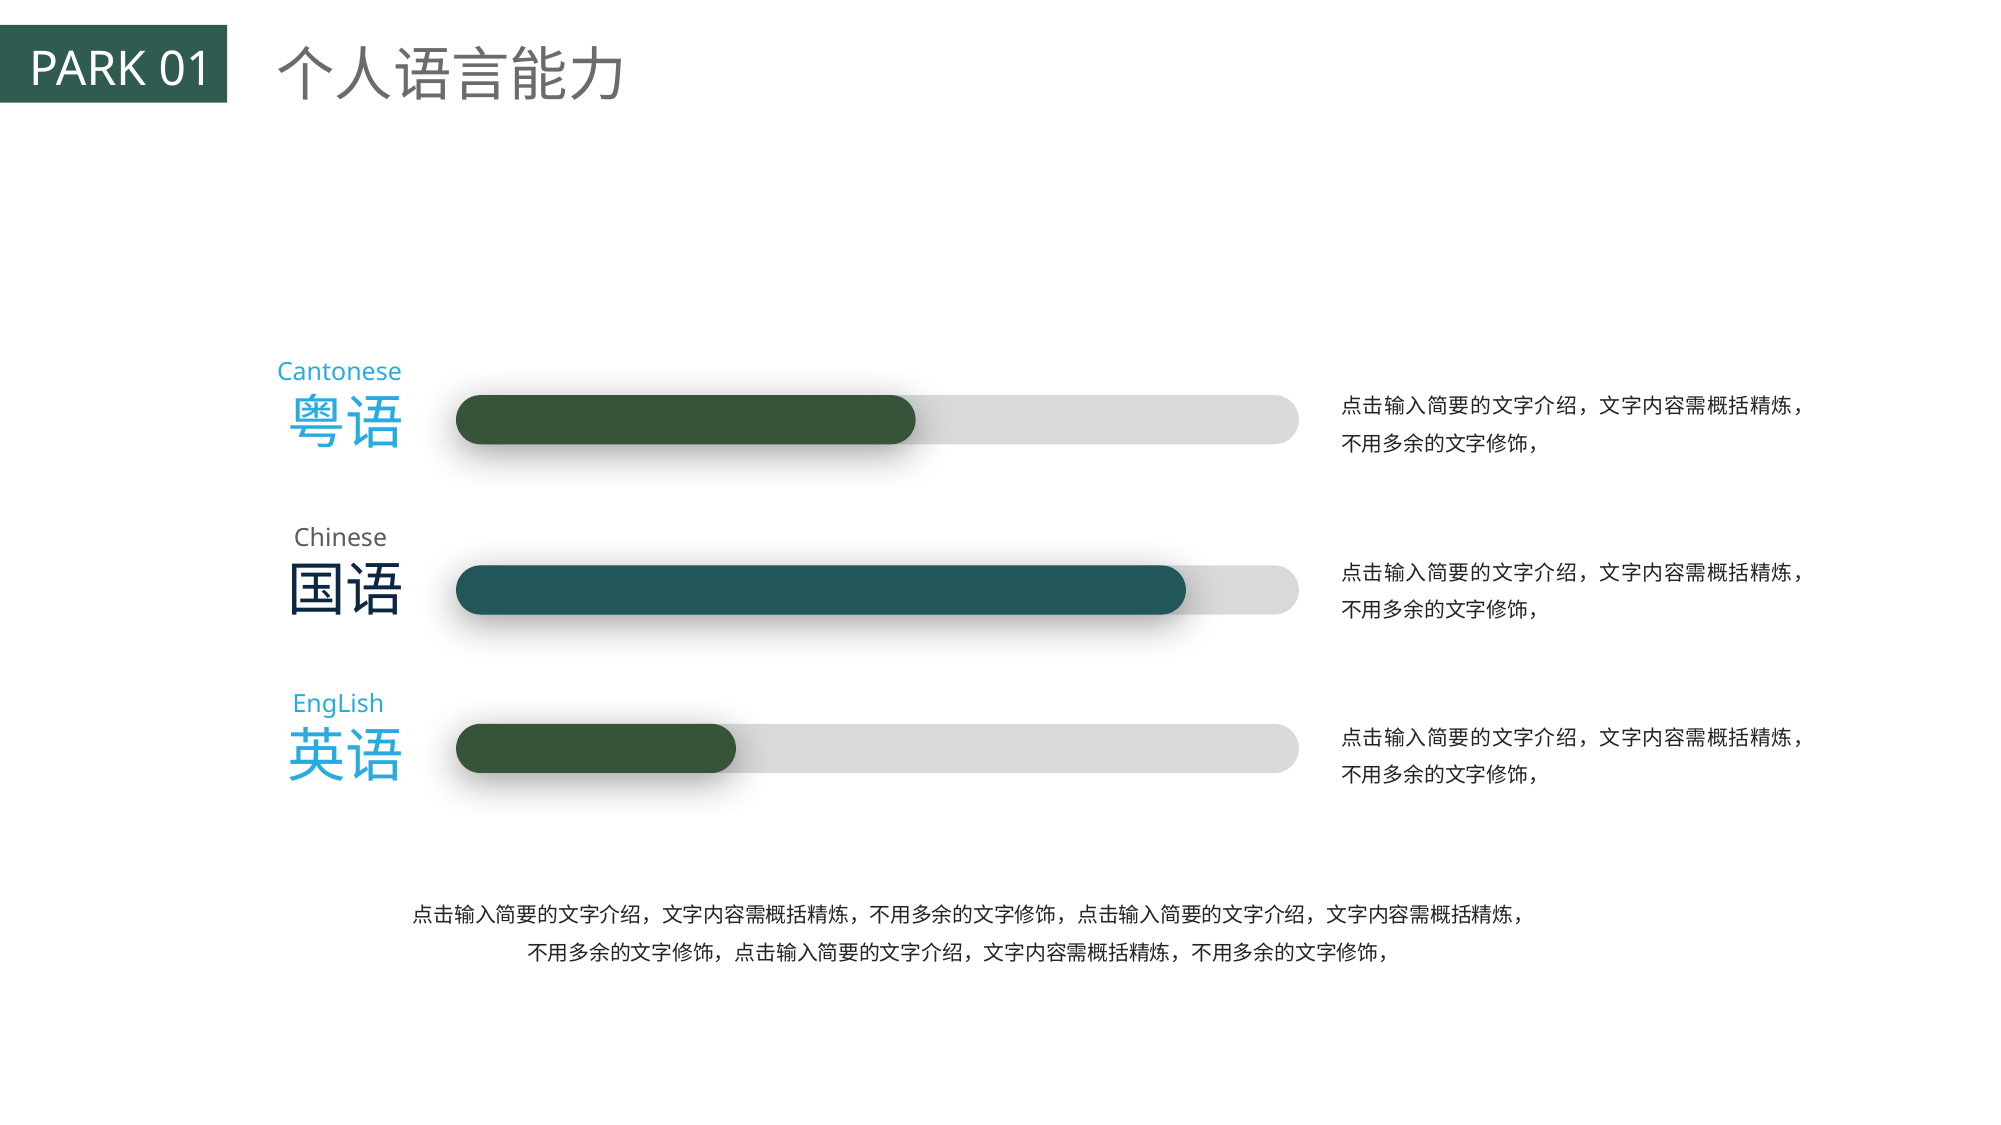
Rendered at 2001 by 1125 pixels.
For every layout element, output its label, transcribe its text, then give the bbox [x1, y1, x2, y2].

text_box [259, 347, 421, 464]
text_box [455, 395, 1299, 445]
text_box 点击输入简要的文字介绍，文字内容需概括精炼，不用多余的文字修饰， [1327, 373, 1808, 463]
text_box 点击输入简要的文字介绍，文字内容需概括精炼，不用多余的文字修饰，点击输入简要的文字介绍，文字内容需概括精炼，不用多余的文字修饰，点击输入简要的文字介绍，文字内容需概括精炼，不用多余的文字修饰， [396, 882, 1529, 1009]
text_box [455, 723, 1299, 774]
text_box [271, 680, 420, 797]
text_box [271, 514, 420, 631]
text_box 个人语言能力 [262, 30, 641, 115]
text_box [455, 565, 1299, 615]
text_box 点击输入简要的文字介绍，文字内容需概括精炼，不用多余的文字修饰， [1327, 705, 1808, 794]
text_box 点击输入简要的文字介绍，文字内容需概括精炼，不用多余的文字修饰， [1327, 539, 1808, 629]
